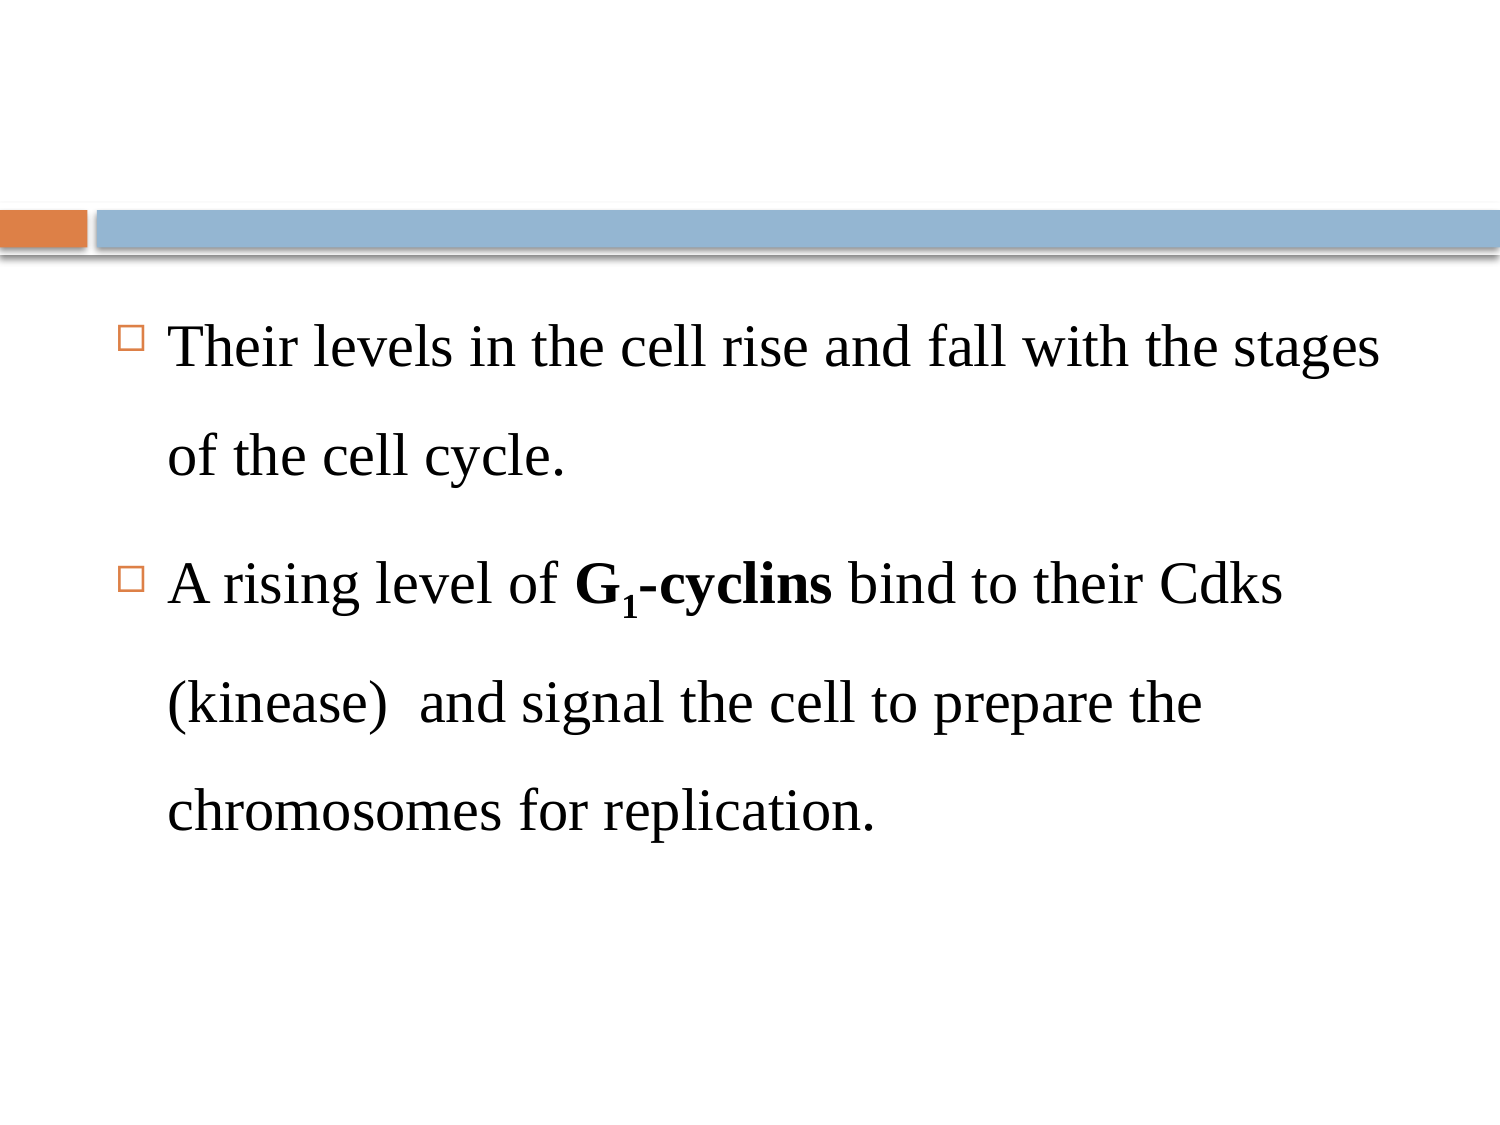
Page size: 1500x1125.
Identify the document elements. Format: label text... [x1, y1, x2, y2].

list Their levels in the cell rise and fall with the stages of the cell cycle. A rising level of G1-cyclins bind to their Cdks (kinease) and signal the cell to prepare the chromosomes for replication. [100, 262, 1438, 1000]
